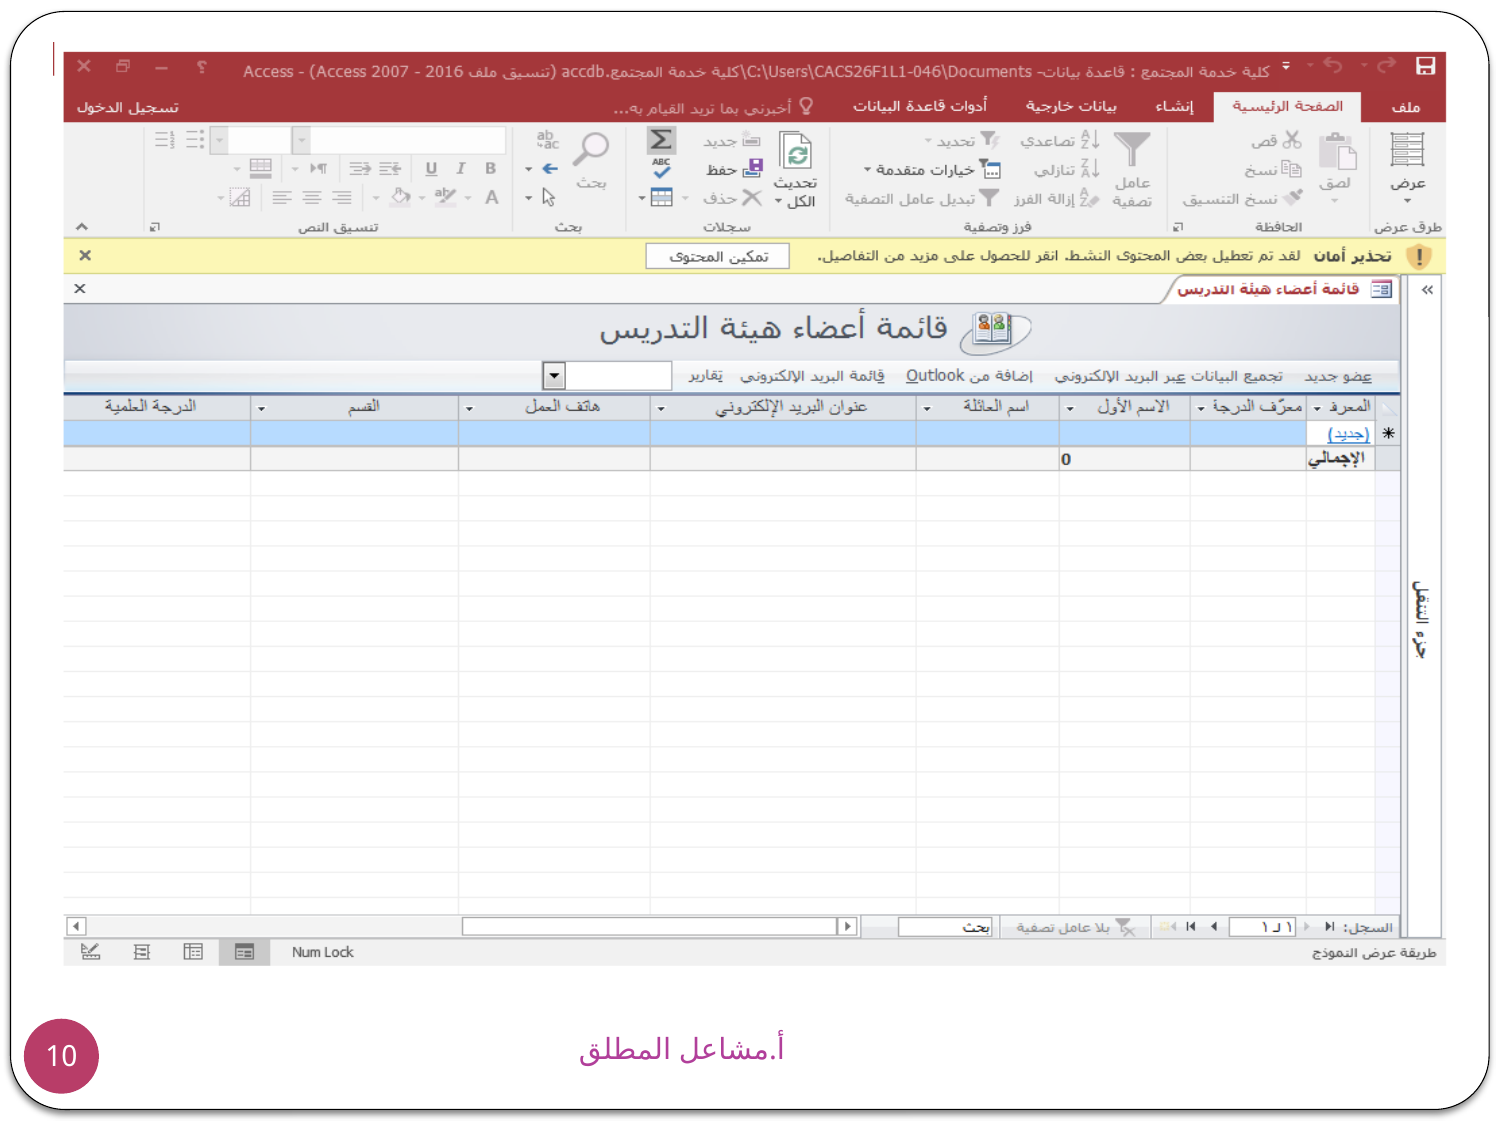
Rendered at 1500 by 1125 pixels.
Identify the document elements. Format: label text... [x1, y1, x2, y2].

picture [52, 42, 1457, 976]
footer أ.مشاعل المطلق [150, 1012, 800, 1088]
slide_number 10 [23, 1018, 99, 1094]
